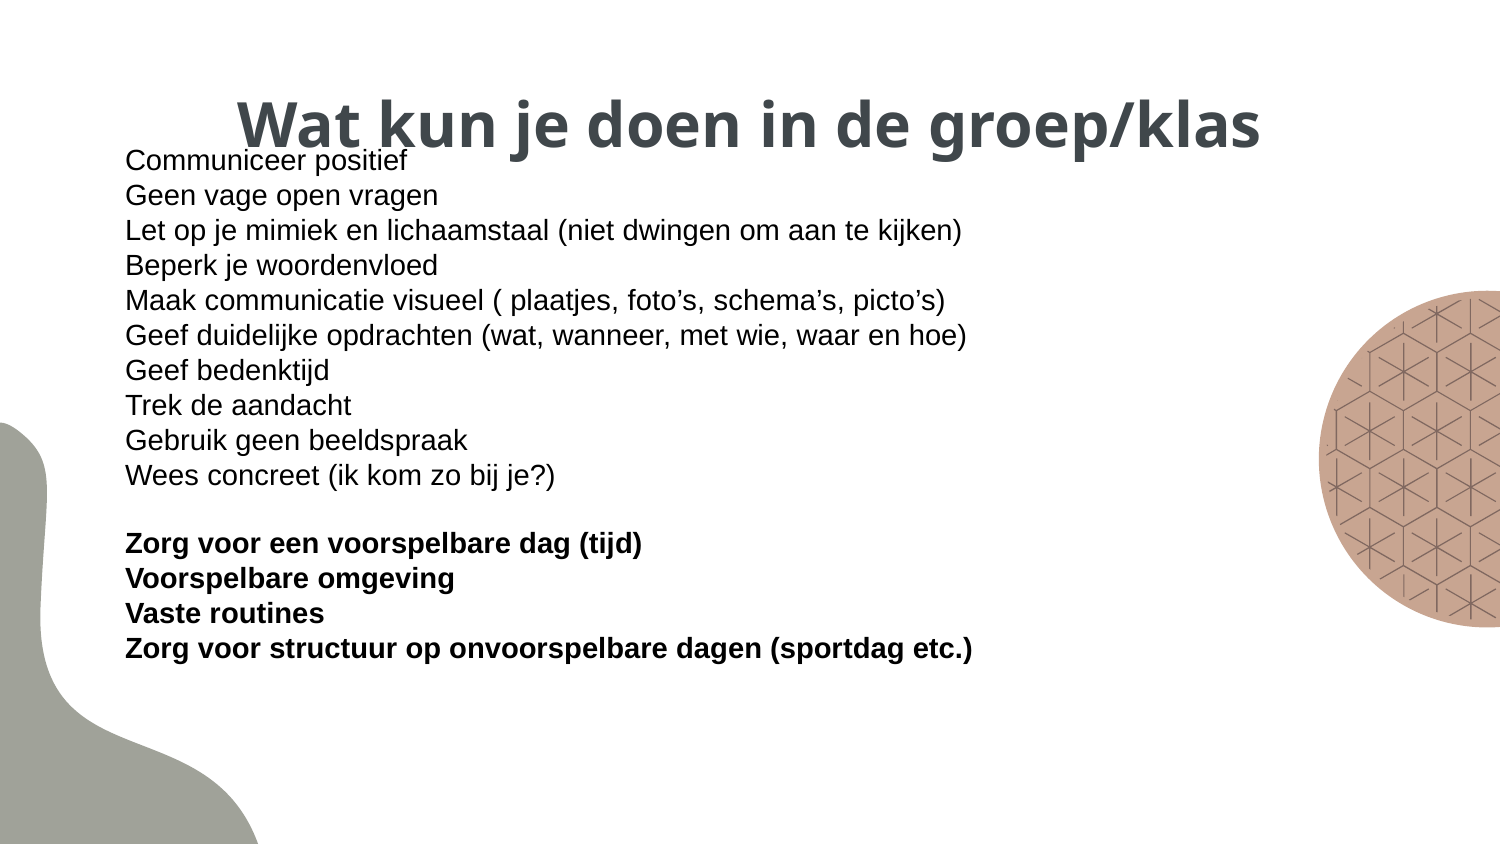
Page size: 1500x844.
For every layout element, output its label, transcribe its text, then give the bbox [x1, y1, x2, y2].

title Wat kun je doen in de groep/klas [116, 85, 1383, 133]
text_box Communiceer positief Geen vage open vragen Let op je mimiek en lichaamstaal (niet dwingen om aan te kijken) Beperk je woordenvloed Maak communicatie visueel ( plaatjes, foto’s, schema’s, picto’s) Geef duidelijke opdrachten (wat, wanneer, met wie, waar en hoe) Geef bedenktijd Trek de aandacht Gebruik geen beeldspraak Wees concreet (ik kom zo bij je?) Zorg voor een voorspelbare dag (tijd) Voorspelbare omgeving Vaste routines Zorg voor structuur op onvoorspelbare dagen (sportdag etc.) [109, 133, 1390, 672]
